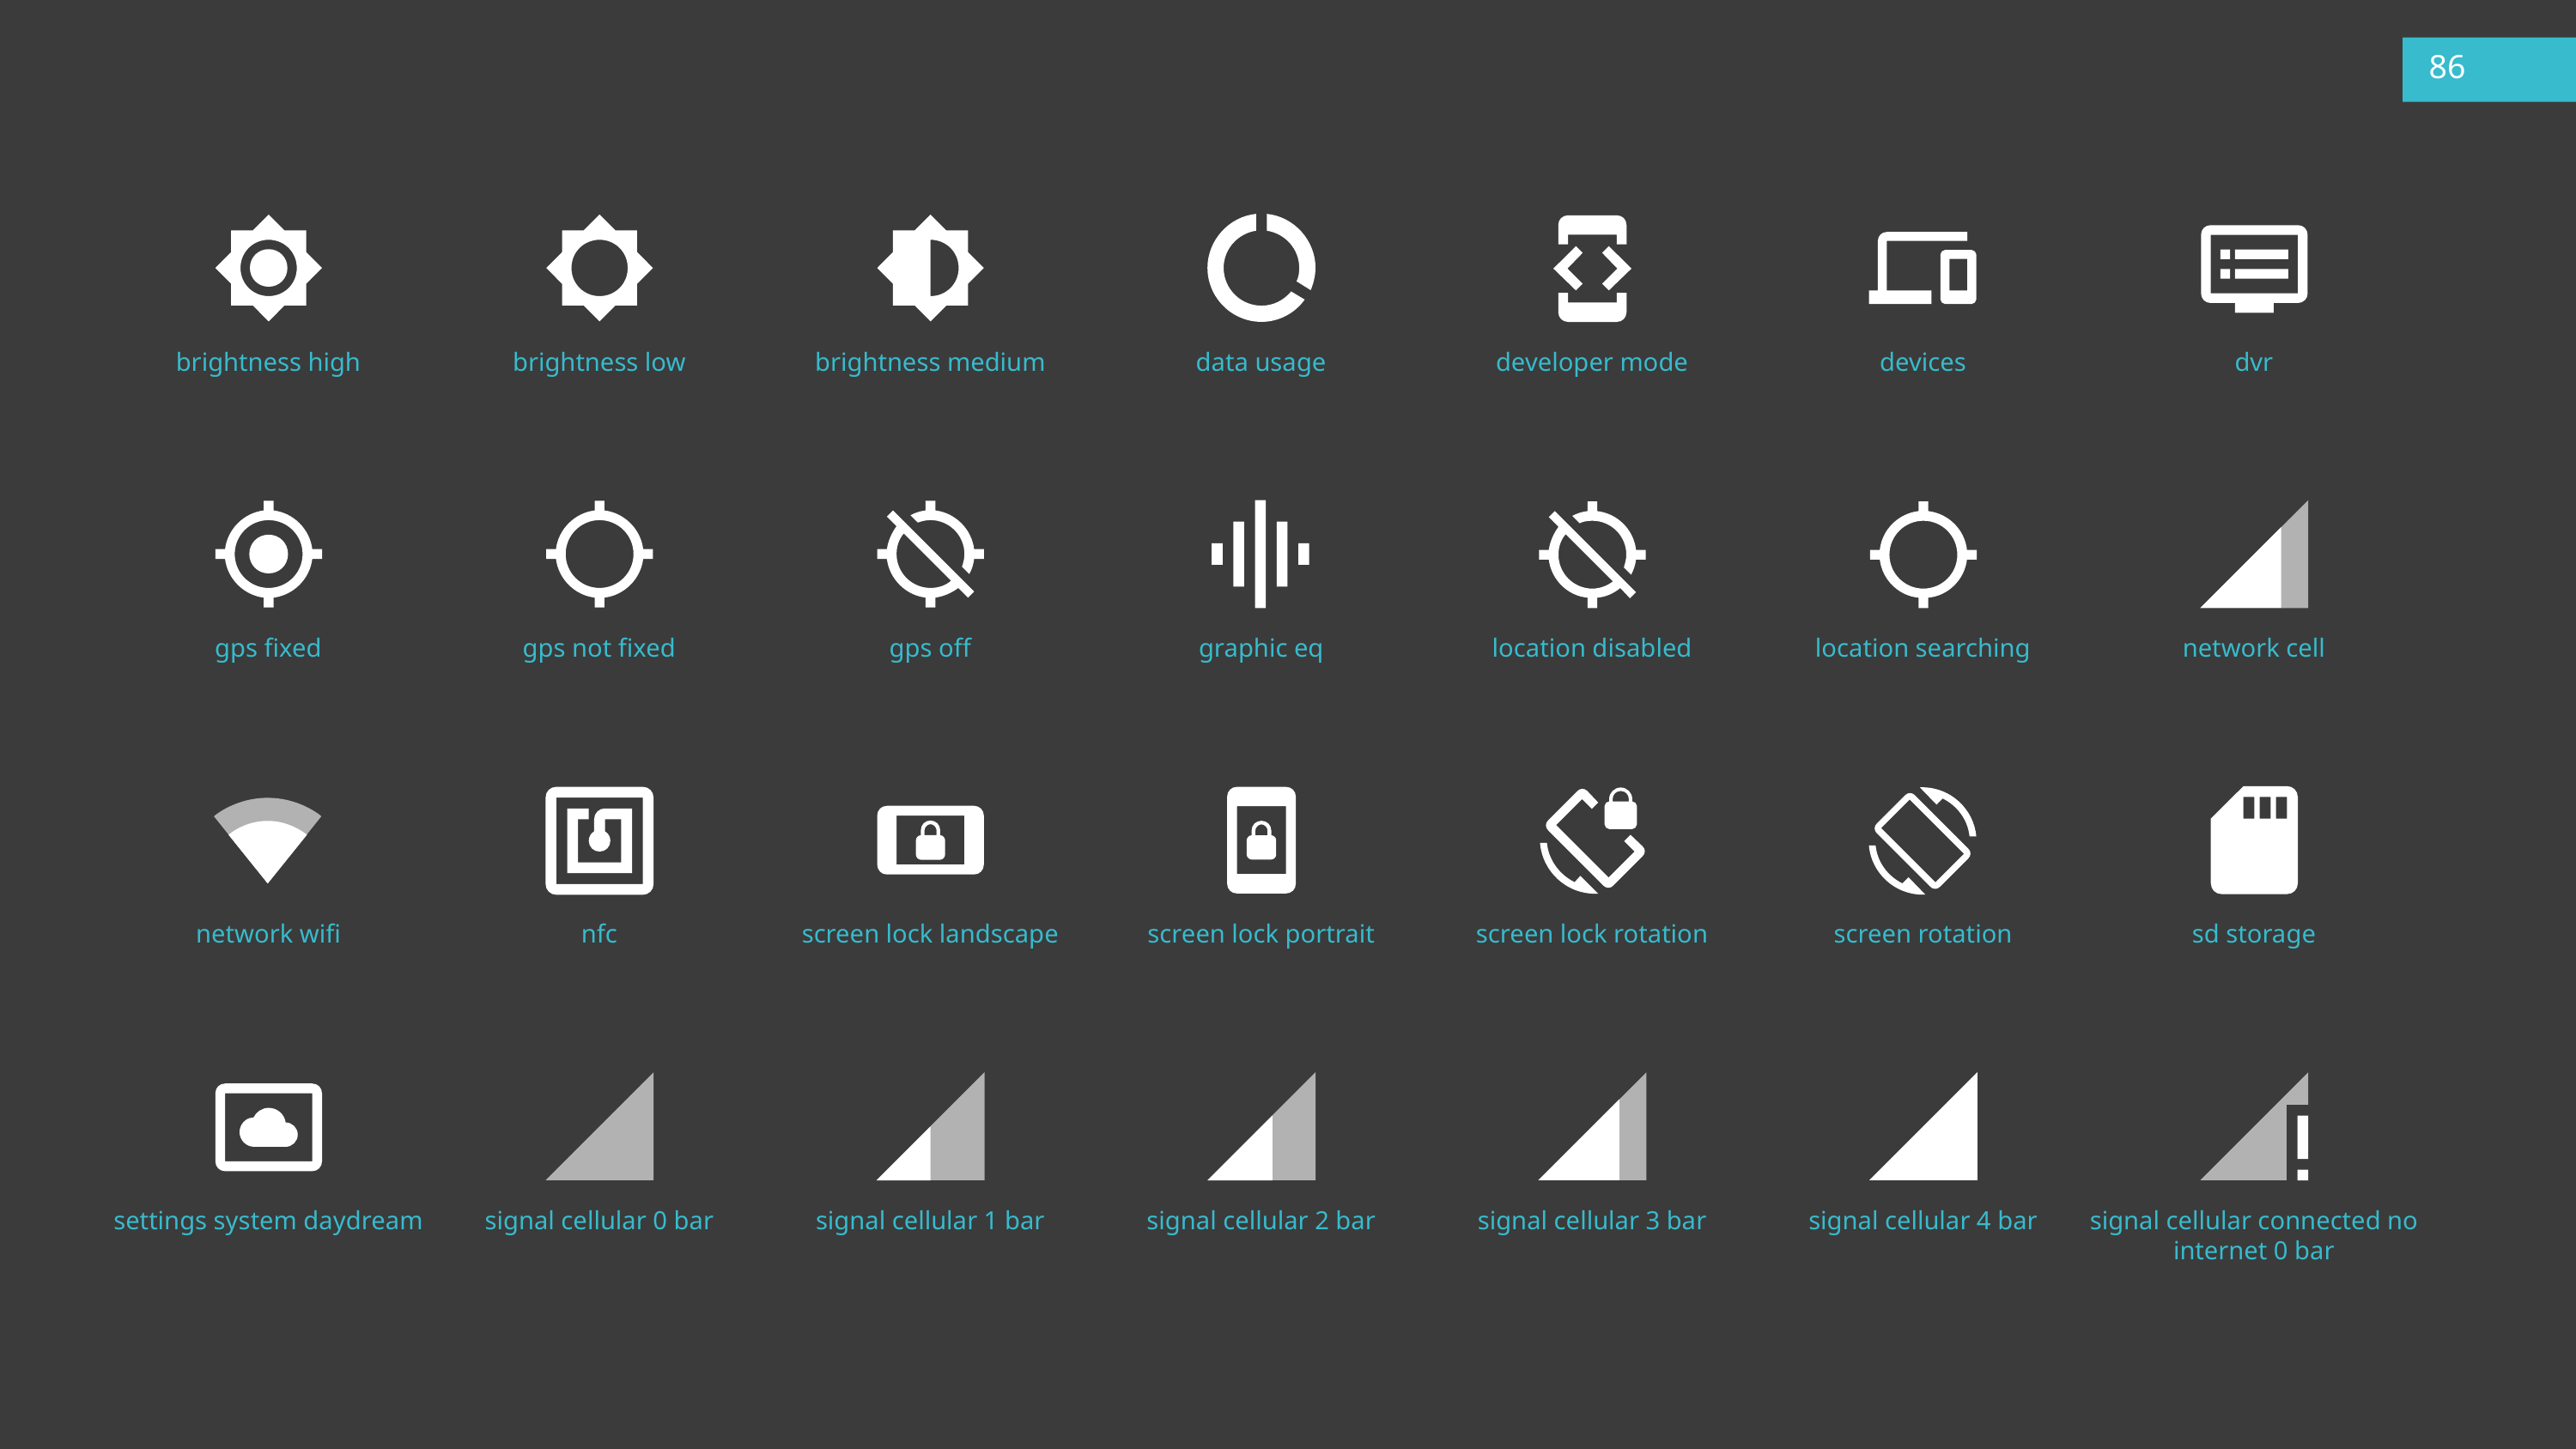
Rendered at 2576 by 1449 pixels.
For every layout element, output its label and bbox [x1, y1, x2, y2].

text_box [2297, 1169, 2309, 1181]
text_box [1874, 792, 1971, 889]
text_box [910, 500, 984, 574]
text_box [1553, 246, 1583, 291]
text_box [1212, 543, 1223, 565]
text_box [215, 1083, 323, 1172]
text_box [1601, 246, 1631, 291]
text_box [1869, 501, 1978, 609]
text_box [215, 500, 323, 608]
text_box [877, 805, 984, 875]
text_box [1940, 250, 1977, 305]
text_box [2201, 225, 2308, 313]
text_box [215, 214, 323, 322]
text_box [1558, 215, 1627, 245]
text_box [1868, 845, 1926, 895]
text_box [1207, 214, 1305, 322]
text_box [877, 214, 984, 322]
text_box [89, 626, 2433, 669]
text_box [2200, 500, 2309, 609]
text_box [89, 339, 2433, 383]
text_box [1539, 511, 1637, 609]
text_box [545, 1072, 654, 1180]
text_box [1572, 501, 1646, 575]
text_box [1868, 232, 1968, 305]
text_box [1267, 214, 1316, 290]
text_box [1255, 500, 1267, 609]
text_box [89, 1197, 2433, 1271]
text_box [1227, 786, 1297, 894]
text_box [1604, 787, 1637, 829]
text_box [214, 797, 322, 884]
text_box [1298, 543, 1309, 565]
text_box [2210, 785, 2299, 894]
text_box [877, 510, 975, 608]
text_box [1558, 293, 1627, 323]
text_box [1546, 788, 1645, 888]
slide_number [2415, 35, 2502, 100]
text_box [546, 500, 653, 608]
text_box [546, 214, 653, 322]
text_box [1540, 842, 1599, 894]
text_box [1207, 1072, 1316, 1181]
text_box [1276, 521, 1288, 587]
text_box [1538, 1072, 1647, 1180]
text_box [1869, 1072, 1978, 1180]
text_box [545, 786, 654, 895]
text_box [876, 1072, 985, 1181]
text_box [1233, 521, 1244, 587]
text_box [89, 912, 2433, 955]
text_box [1919, 787, 1977, 837]
text_box [2297, 1115, 2309, 1160]
text_box [2200, 1072, 2309, 1180]
